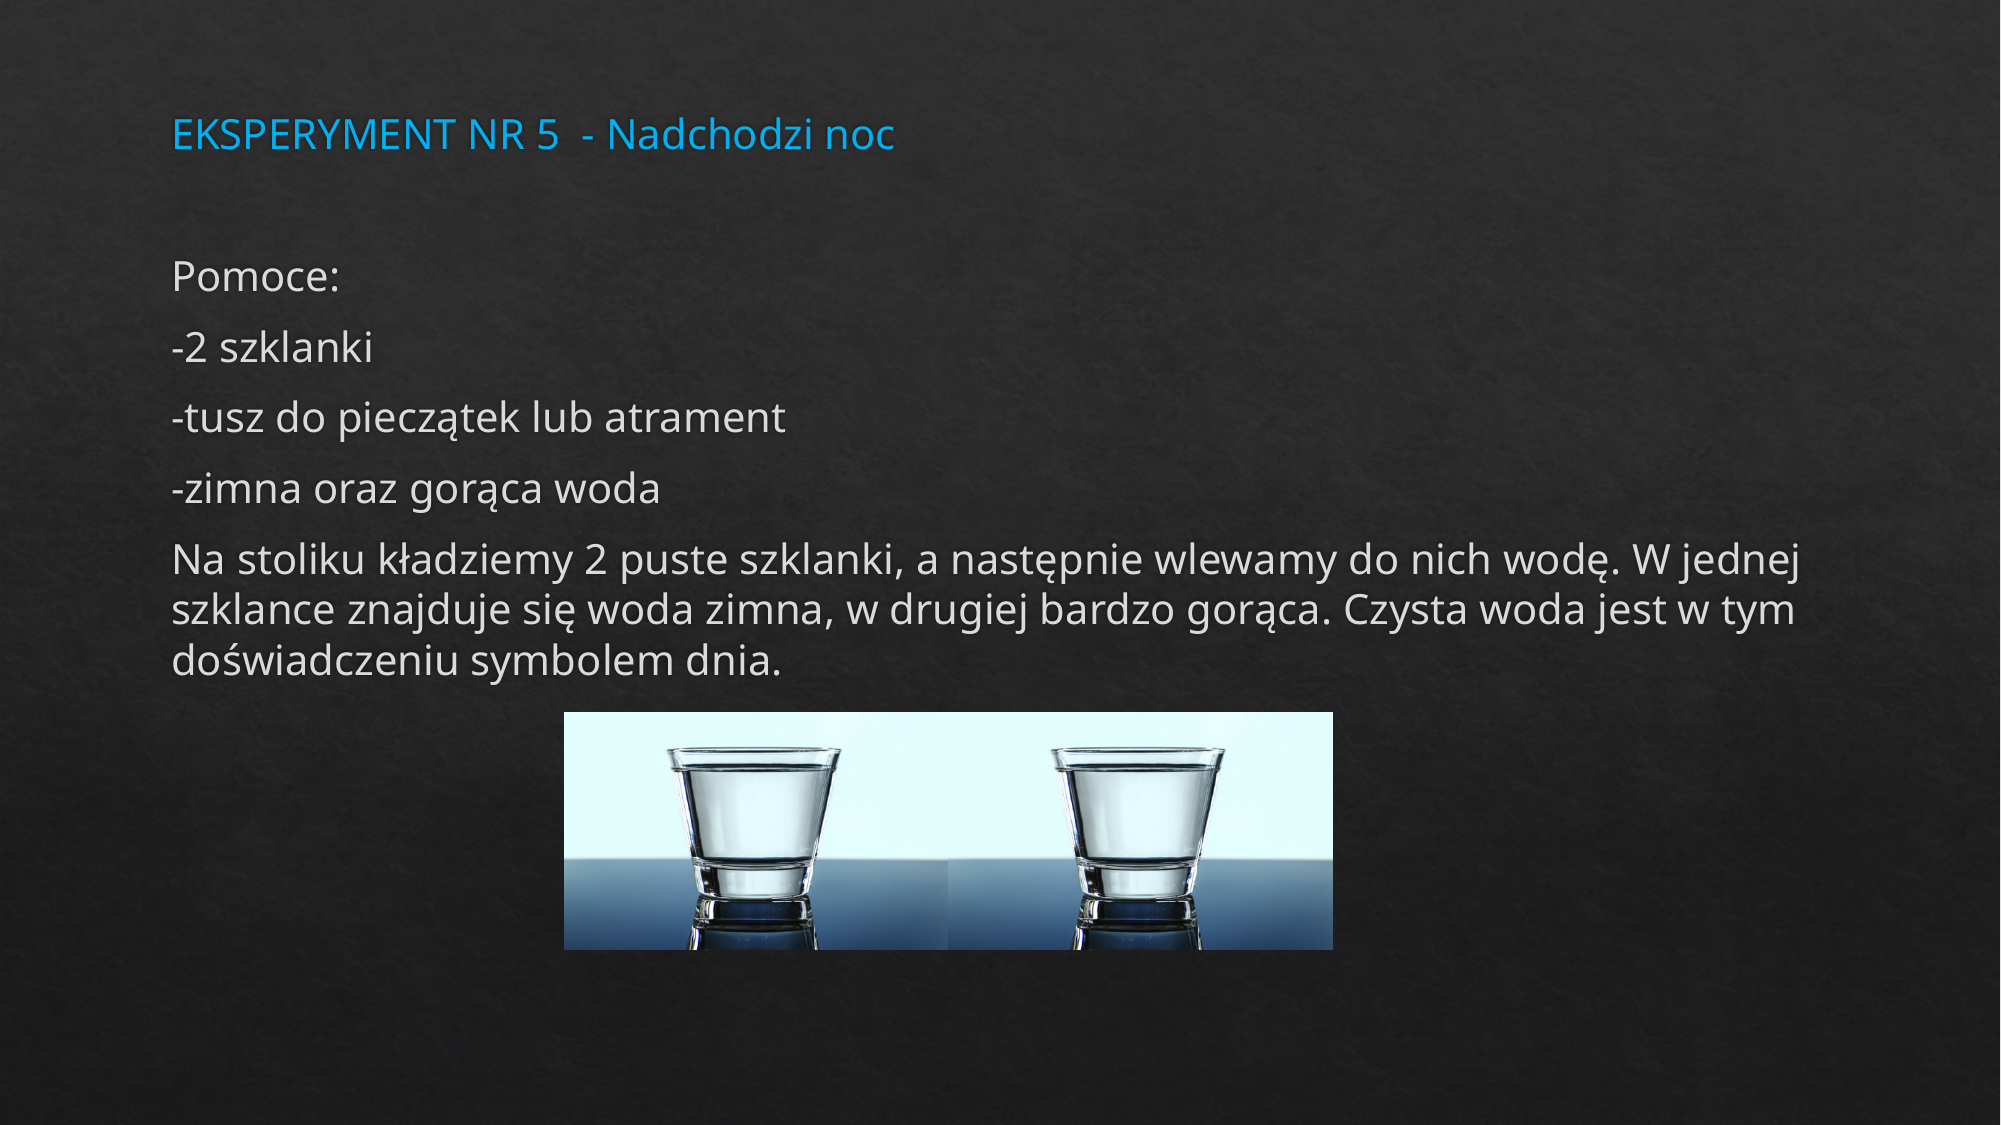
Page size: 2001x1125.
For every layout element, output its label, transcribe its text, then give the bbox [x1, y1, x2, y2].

picture [563, 712, 1334, 951]
list EKSPERYMENT NR 5 - Nadchodzi noc Pomoce: -2 szklanki -tusz do pieczątek lub atrament -zimna oraz gorąca woda Na stoliku kładziemy 2 puste szklanki, a następnie wlewamy do nich wodę. W jednej szklance znajduje się woda zimna, w drugiej bardzo gorąca. Czysta woda jest w tym doświadczeniu symbolem dnia. [149, 99, 1849, 950]
